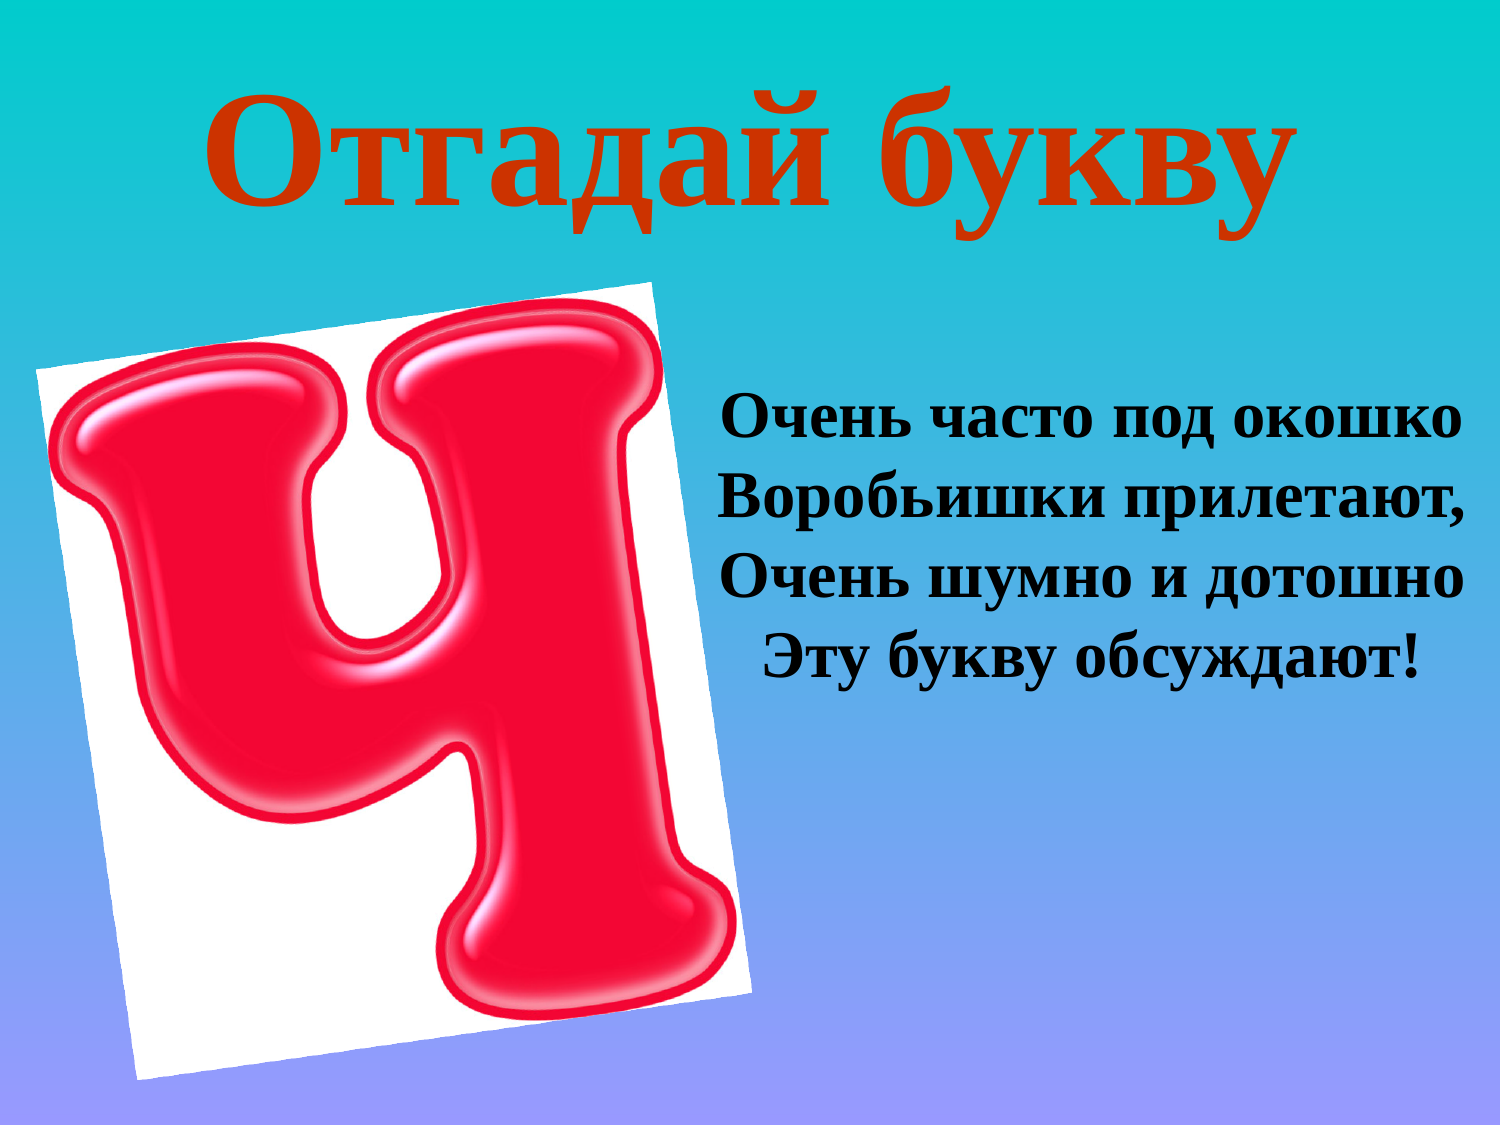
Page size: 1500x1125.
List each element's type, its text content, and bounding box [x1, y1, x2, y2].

title Отгадай букву [75, 45, 1425, 233]
picture [36, 282, 752, 1079]
list Очень часто под окошко Воробьишки прилетают, Очень шумно и дотошно Эту букву обсуждают! [709, 363, 1500, 739]
